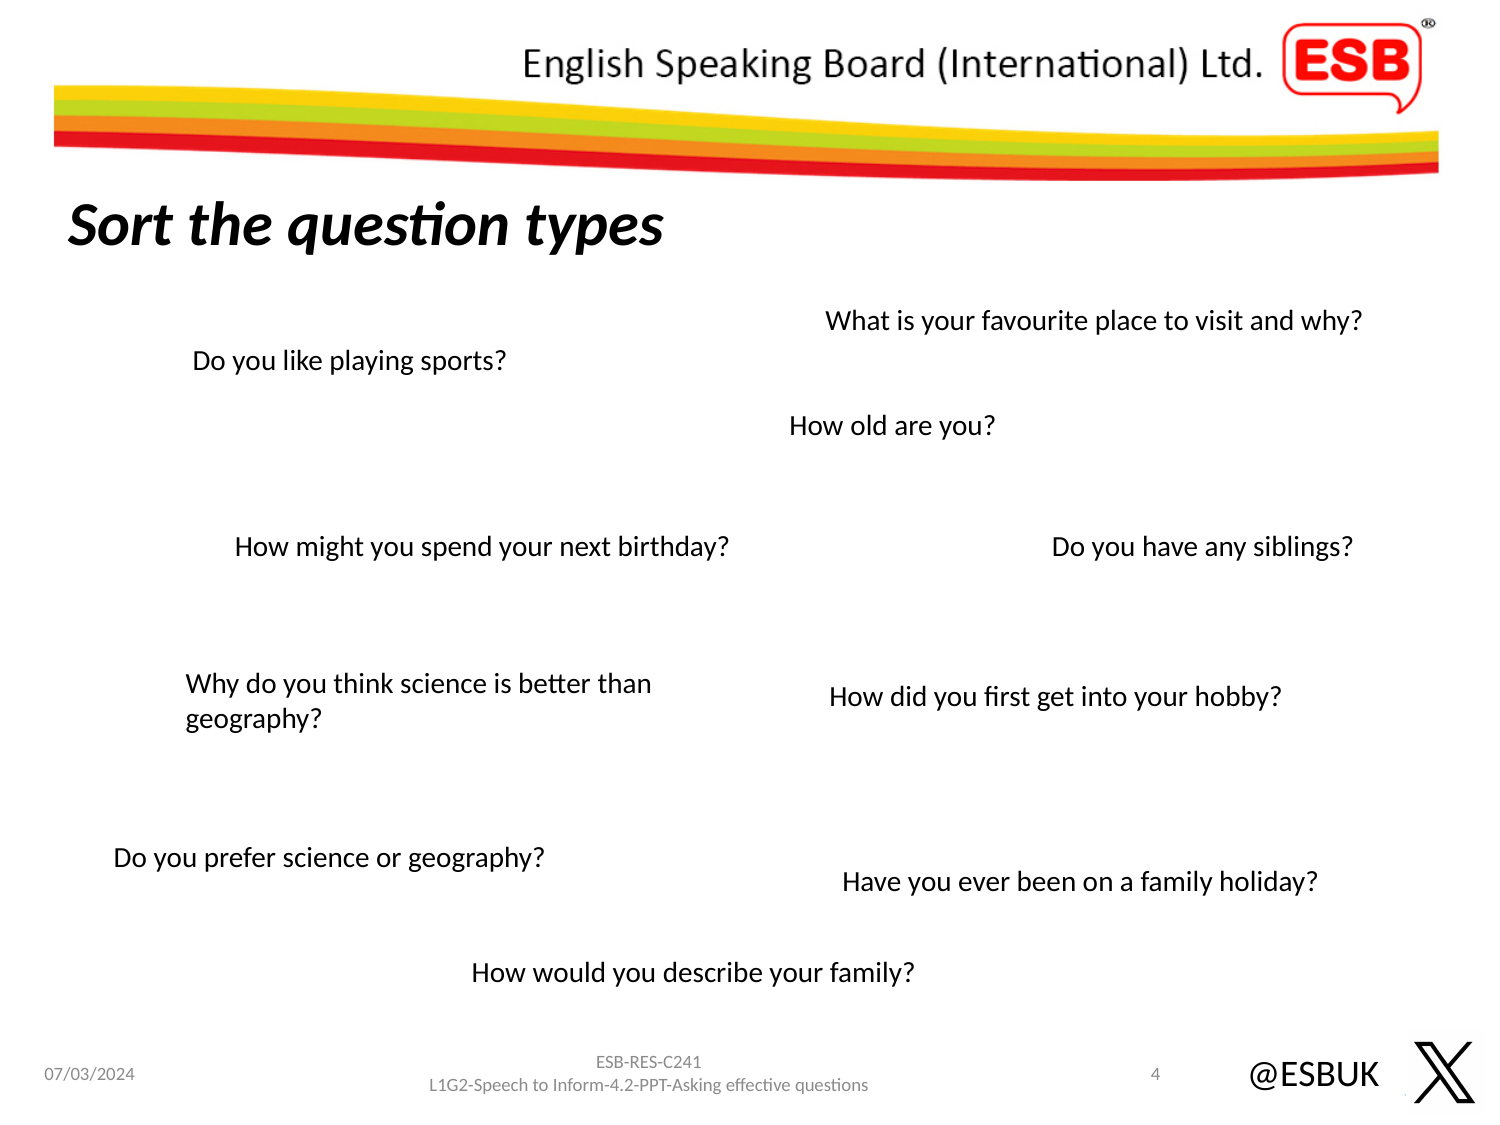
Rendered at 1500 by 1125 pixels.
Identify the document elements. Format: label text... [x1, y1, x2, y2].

title Sort the question types [53, 183, 1347, 267]
footer ESB-RES-C241 L1G2-Speech to Inform-4.2-PPT-Asking effective questions [395, 1042, 902, 1103]
text_box How did you first get into your hobby? [814, 669, 1401, 720]
text_box How would you describe your family? [456, 946, 1043, 996]
text_box Do you prefer science or geography? [98, 830, 628, 881]
text_box How old are you? [774, 398, 1108, 449]
text_box How might you spend your next birthday? [219, 519, 757, 570]
text_box Do you have any siblings? [1037, 520, 1486, 570]
slide_number 4 [930, 1042, 1176, 1103]
text_box Why do you think science is better than geography? [170, 656, 757, 742]
text_box Do you like playing sports? [177, 333, 649, 384]
text_box What is your favourite place to visit and why? [810, 293, 1397, 344]
text_box Have you ever been on a family holiday? [827, 854, 1388, 905]
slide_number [29, 1042, 367, 1103]
picture [0, 0, 1500, 189]
picture [1404, 1029, 1486, 1116]
